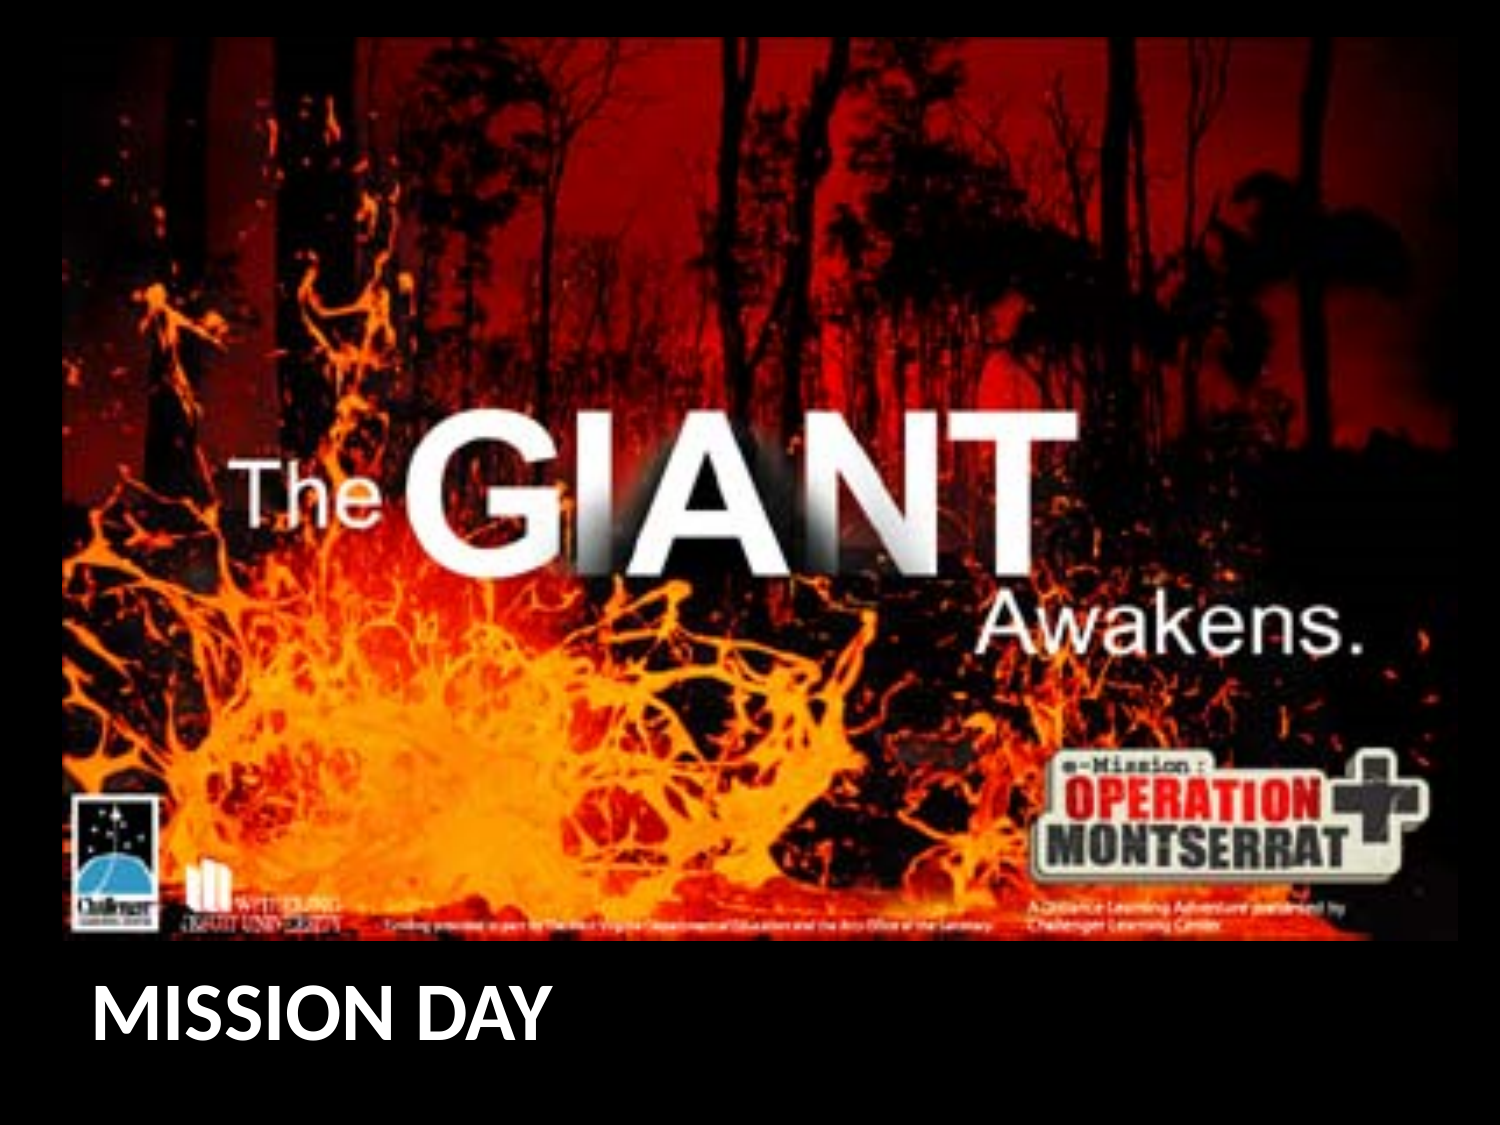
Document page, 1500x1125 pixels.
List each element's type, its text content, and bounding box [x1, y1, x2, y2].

title Mission Day [75, 950, 1350, 1125]
picture [62, 37, 1458, 941]
